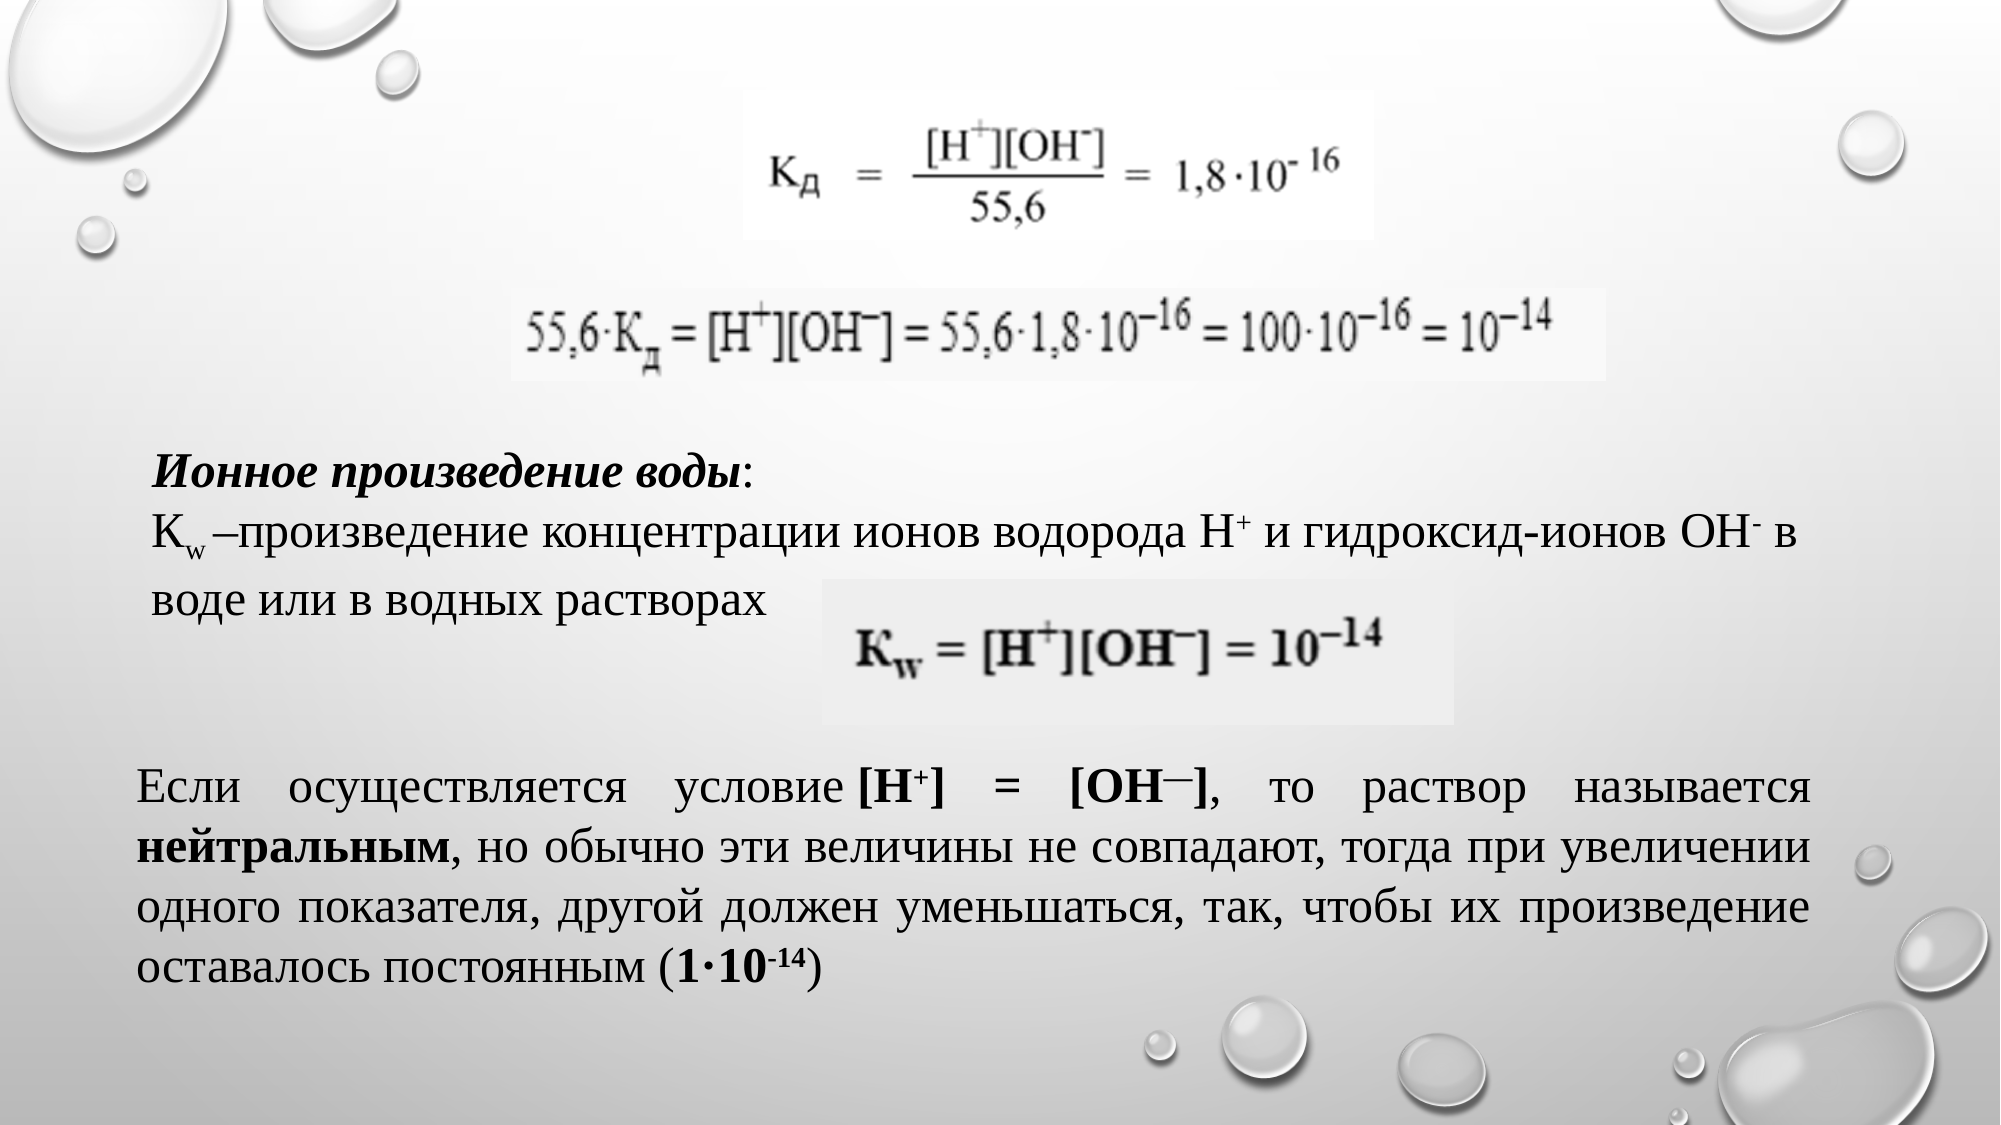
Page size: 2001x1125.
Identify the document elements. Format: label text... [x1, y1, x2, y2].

text_box Ионное произведение воды: Кw –произведение концентрации ионов водорода Н+ и гидроксид-ионов ОН- в воде или в водных растворах [137, 429, 1886, 633]
text_box Если осуществляется условие [H+] = [OH—], то раствор называется нейтральным, но обычно эти величины не совпадают, тогда при увеличении одного показателя, другой должен уменьшаться, так, чтобы их произведение оставалось постоянным (1·10-14) [121, 745, 1827, 1000]
picture [0, 0, 2000, 1125]
